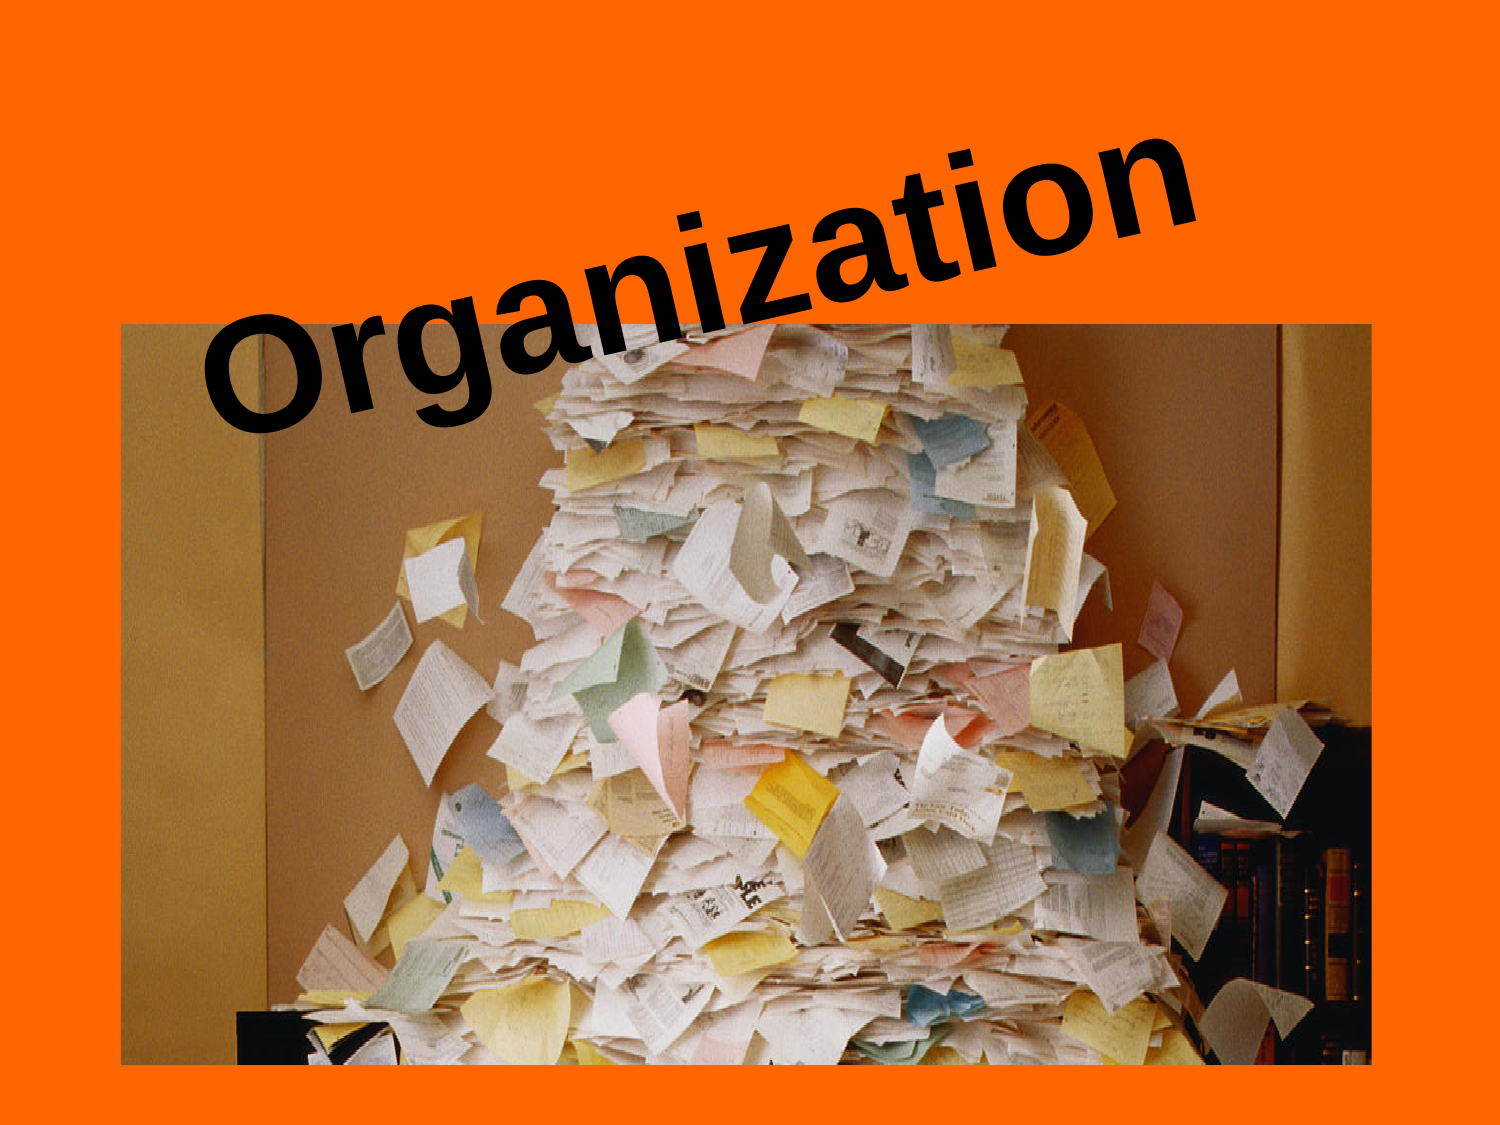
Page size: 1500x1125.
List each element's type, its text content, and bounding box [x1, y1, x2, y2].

picture [120, 324, 1372, 1065]
text_box Organization [160, 45, 1231, 323]
